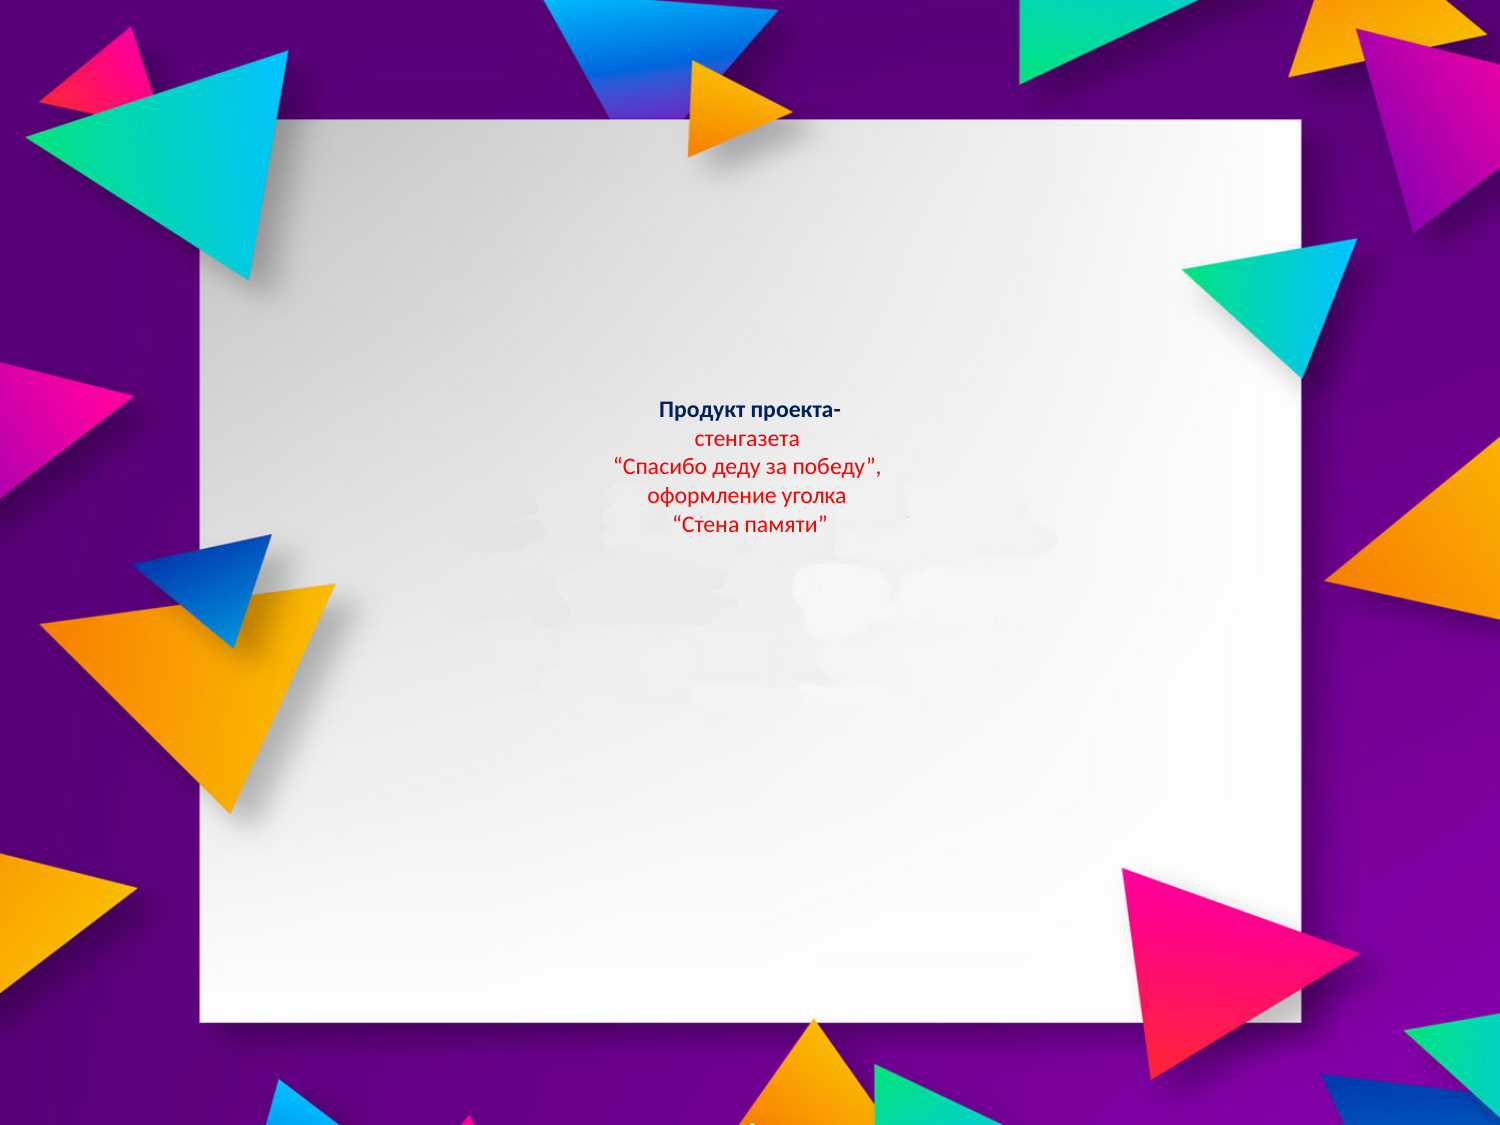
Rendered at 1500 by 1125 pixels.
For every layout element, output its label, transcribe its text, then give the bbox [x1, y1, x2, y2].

picture [0, 0, 1500, 1125]
title Продукт проекта- стенгазета “Спасибо деду за победу”, оформление уголка “Стена памяти” [194, 385, 1306, 575]
